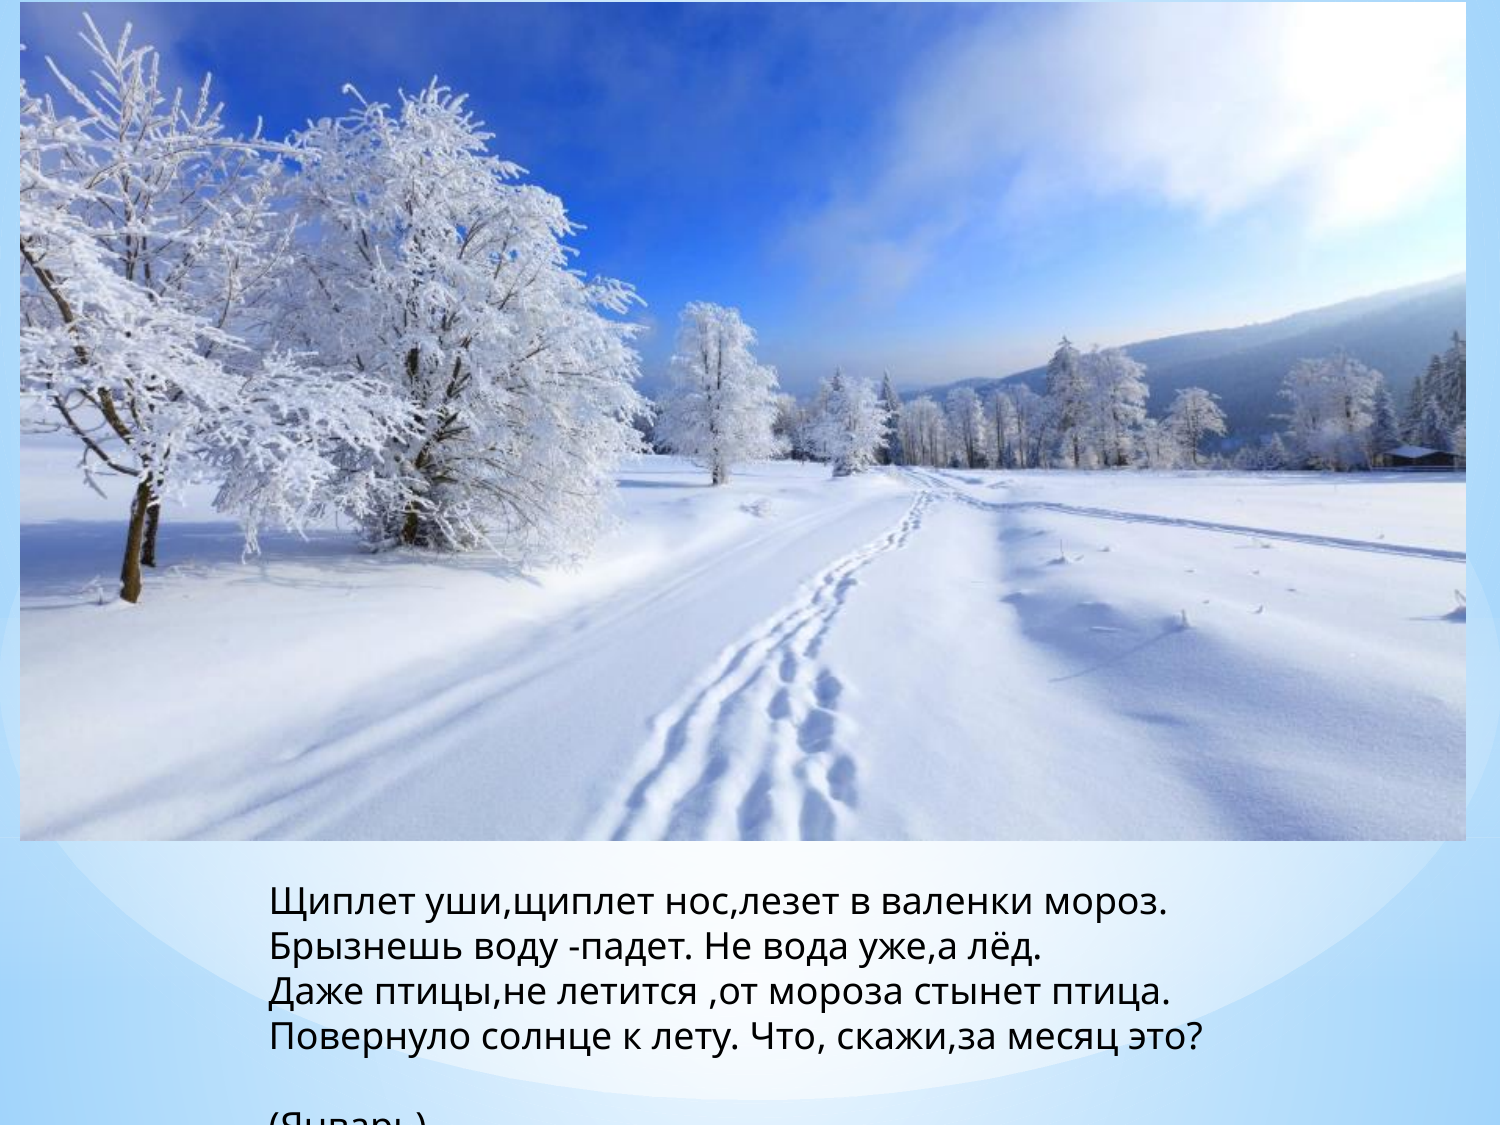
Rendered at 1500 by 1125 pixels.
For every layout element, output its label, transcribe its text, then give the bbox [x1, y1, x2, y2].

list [20, 1, 1466, 842]
text_box Щиплет уши,щиплет нос,лезет в валенки мороз. Брызнешь воду -падет. Не вода уже,а лёд. Даже птицы,не летится ,от мороза стынет птица. Повернуло солнце к лету. Что, скажи,за месяц это? (Январь). [253, 869, 1270, 1125]
